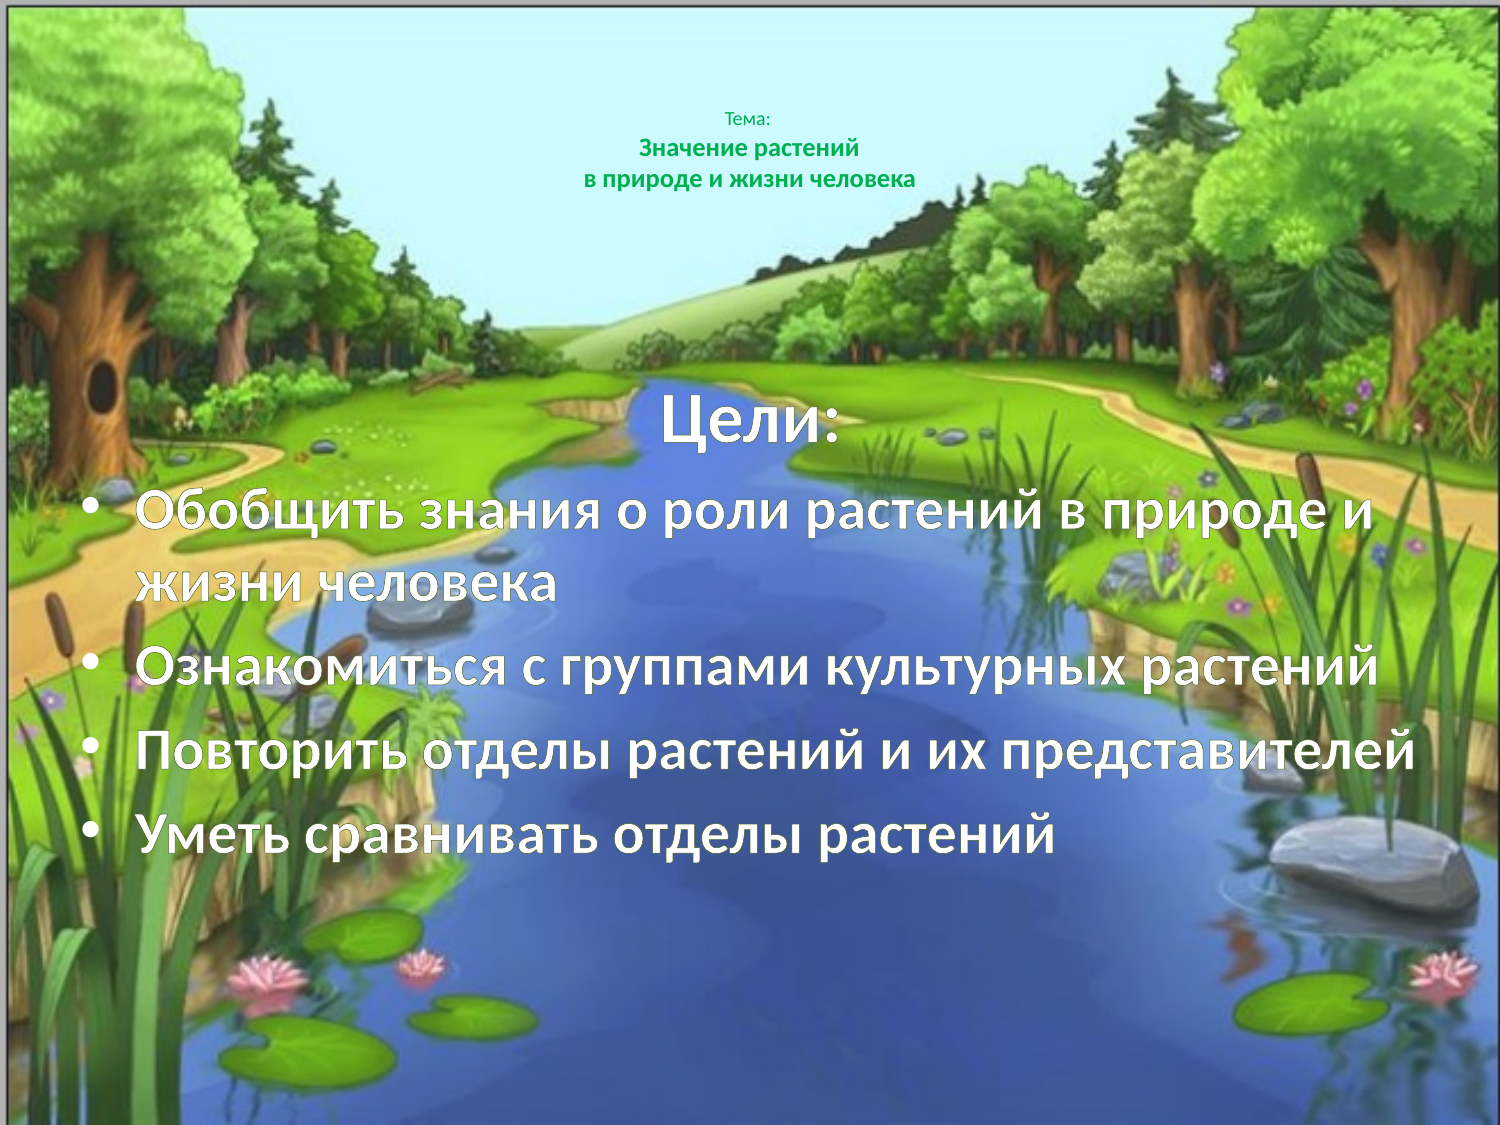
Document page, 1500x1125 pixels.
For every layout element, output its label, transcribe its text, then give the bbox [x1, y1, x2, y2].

list Цели: Обобщить знания о роли растений в природе и жизни человека Ознакомиться с группами культурных растений Повторить отделы растений и их представителей Уметь сравнивать отделы растений [64, 361, 1437, 1005]
title Тема: Значение растений в природе и жизни человека [75, 45, 1425, 233]
